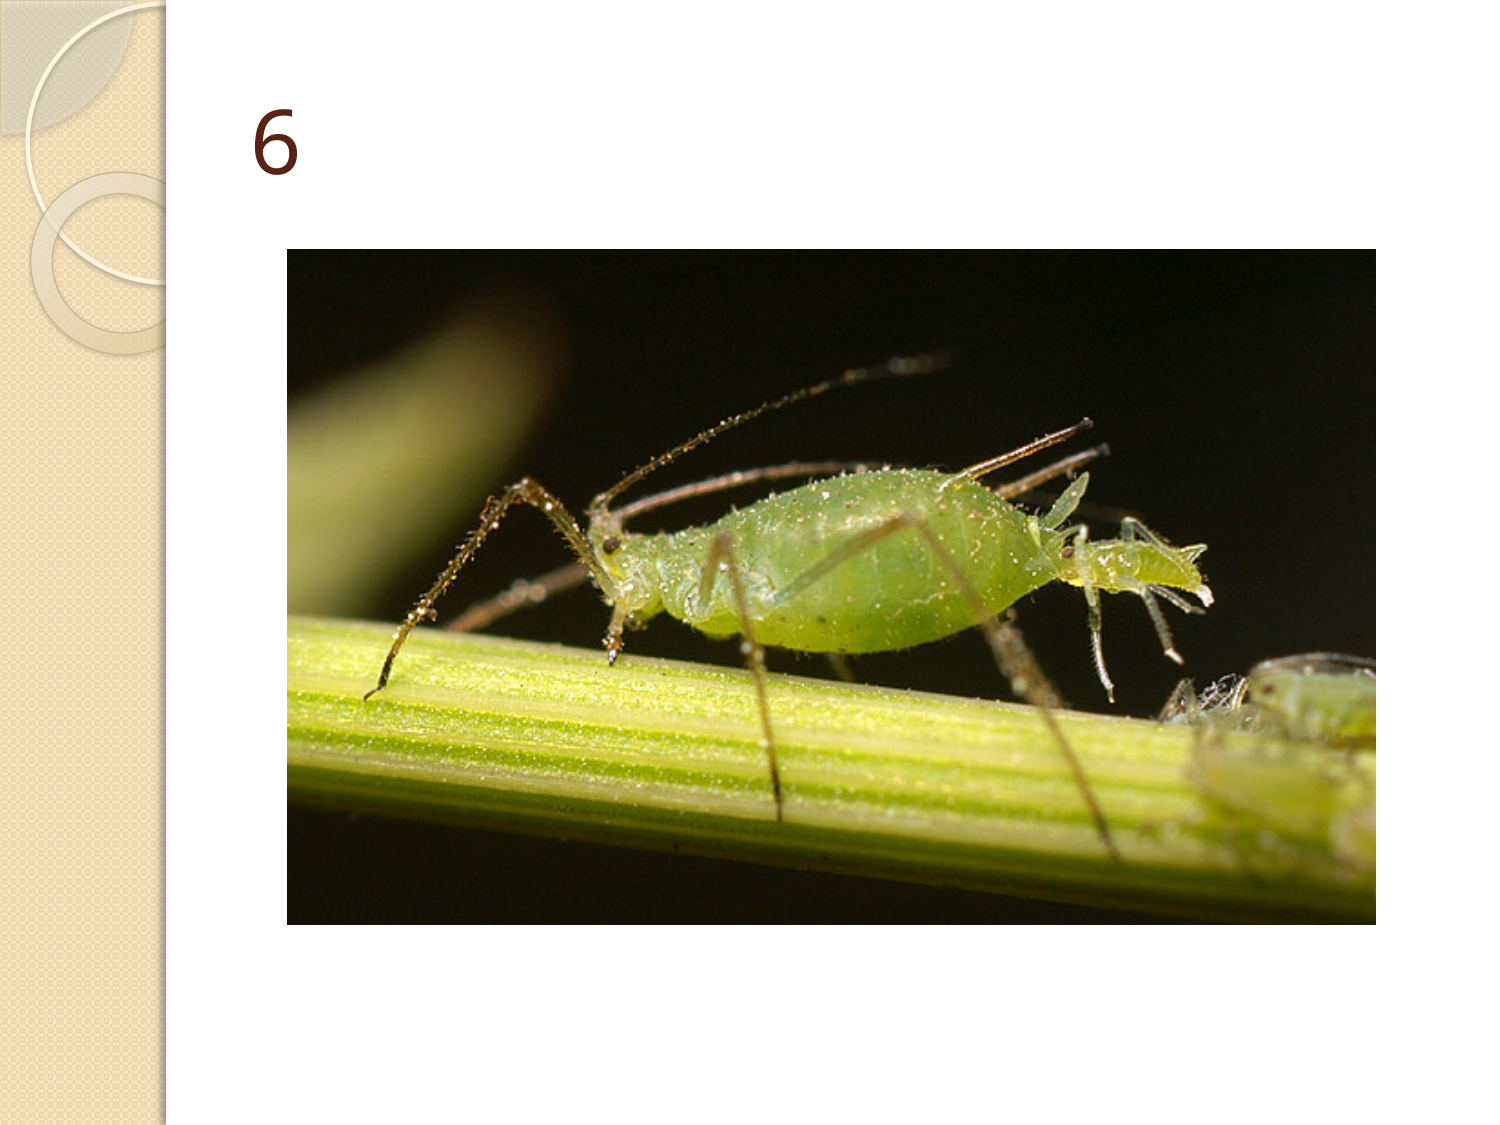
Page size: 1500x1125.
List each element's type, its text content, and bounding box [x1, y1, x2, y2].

title 6 [235, 45, 1466, 233]
picture [287, 249, 1377, 926]
